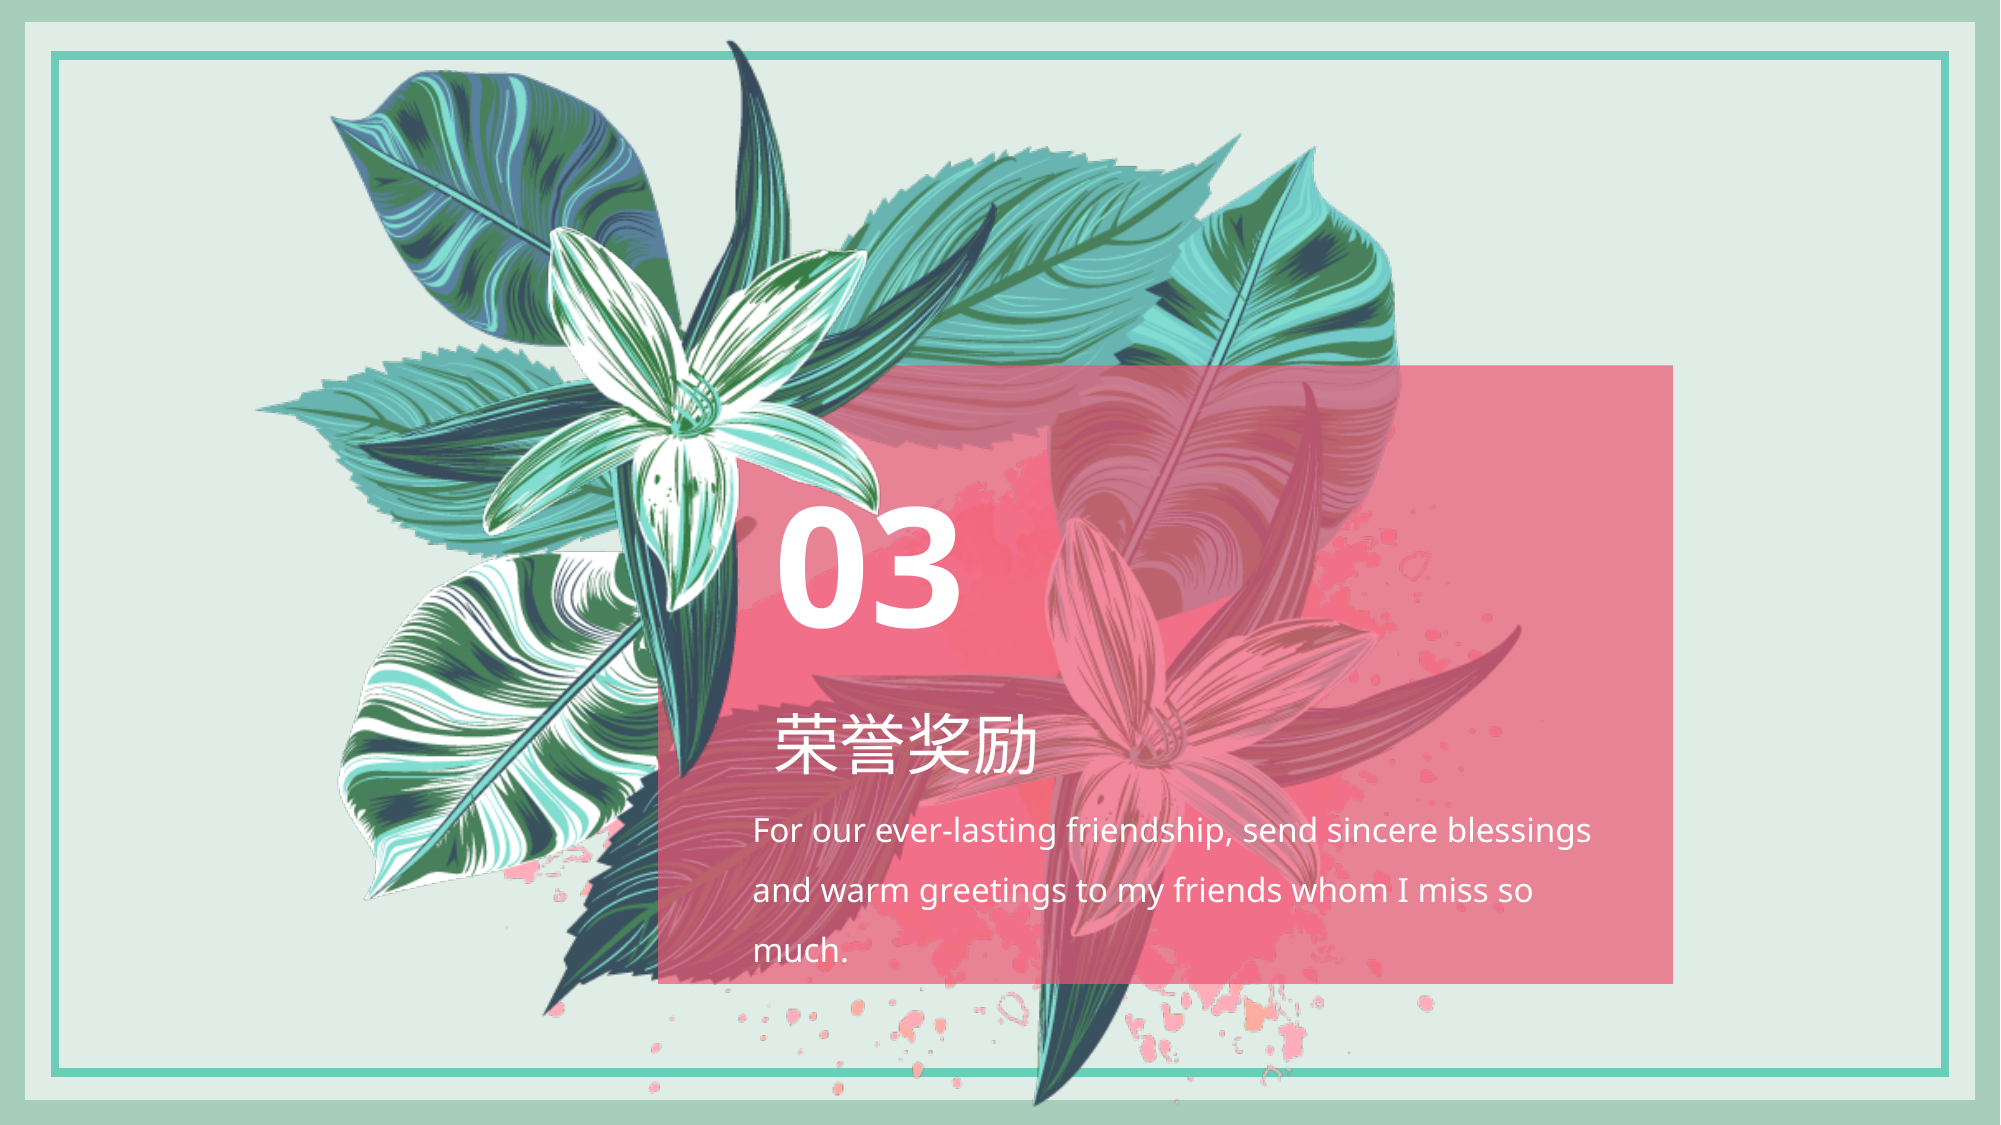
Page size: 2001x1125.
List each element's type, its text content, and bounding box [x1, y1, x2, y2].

text_box 荣誉奖励 [758, 695, 1230, 781]
text_box For our ever-lasting friendship, send sincere blessings and warm greetings to my friends whom I miss so much. [737, 781, 1630, 977]
picture [234, 0, 1555, 1125]
text_box 03 [760, 453, 1078, 669]
